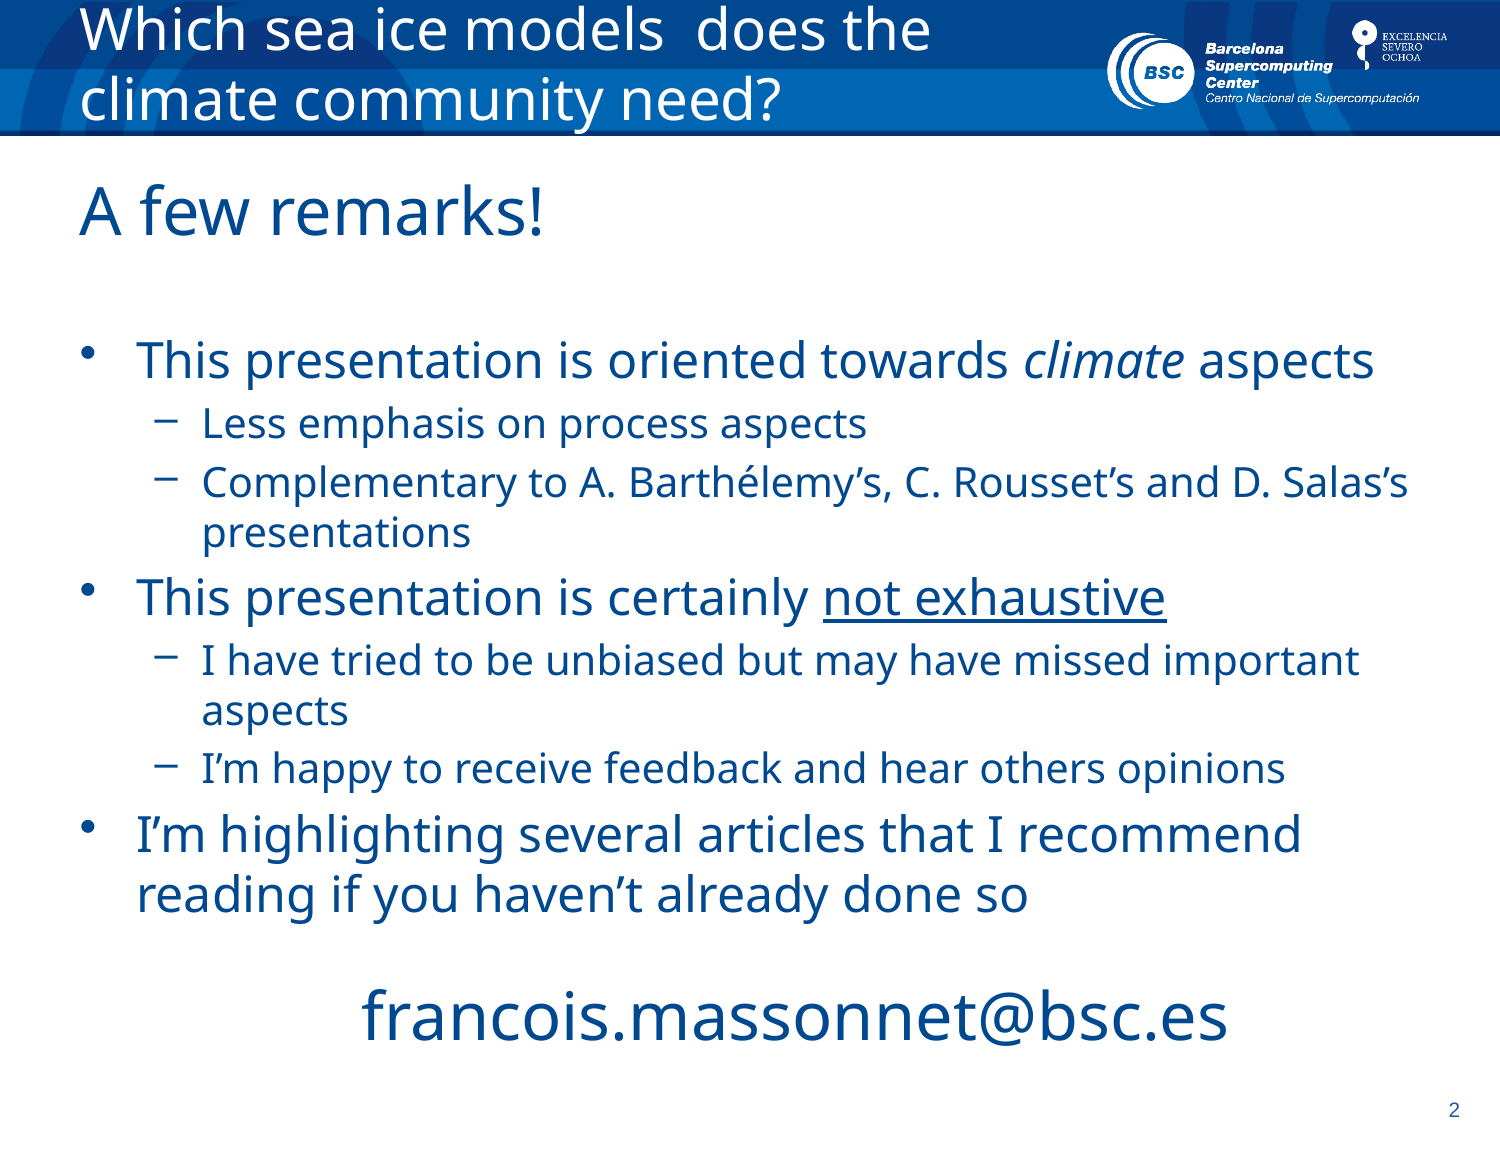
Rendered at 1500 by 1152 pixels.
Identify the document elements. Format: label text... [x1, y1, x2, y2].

list A few remarks! This presentation is oriented towards climate aspects Less emphasis on process aspects Complementary to A. Barthélemy’s, C. Rousset’s and D. Salas’s presentations This presentation is certainly not exhaustive I have tried to be unbiased but may have missed important aspects I’m happy to receive feedback and hear others opinions I’m highlighting several articles that I recommend reading if you haven’t already done so [64, 161, 1459, 1068]
text_box francois.massonnet@bsc.es [346, 966, 1317, 1061]
picture [0, 0, 1500, 136]
title Which sea ice models does the climate community need? [65, 0, 1081, 100]
